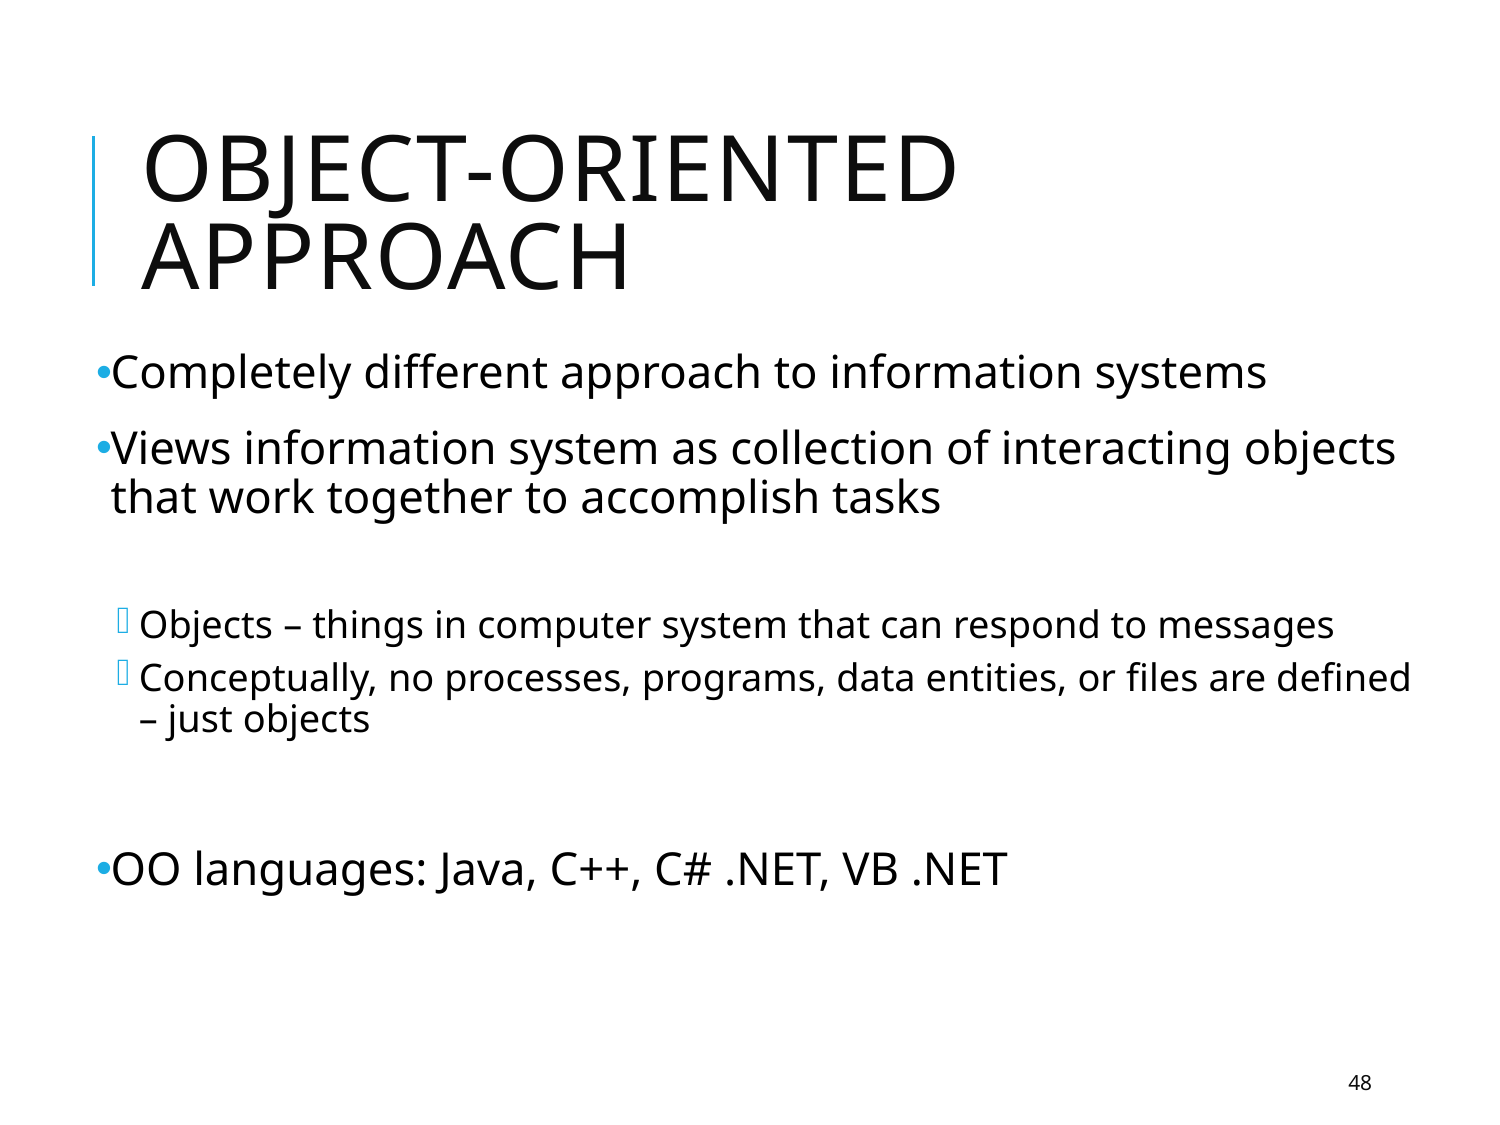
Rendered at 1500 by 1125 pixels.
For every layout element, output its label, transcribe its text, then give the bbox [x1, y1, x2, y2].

list Completely different approach to information systems Views information system as collection of interacting objects that work together to accomplish tasks Objects – things in computer system that can respond to messages Conceptually, no processes, programs, data entities, or files are defined – just objects OO languages: Java, C++, C# .NET, VB .NET [88, 341, 1447, 905]
slide_number 48 [1333, 1061, 1454, 1107]
title Object-Oriented Approach [126, 96, 1322, 341]
